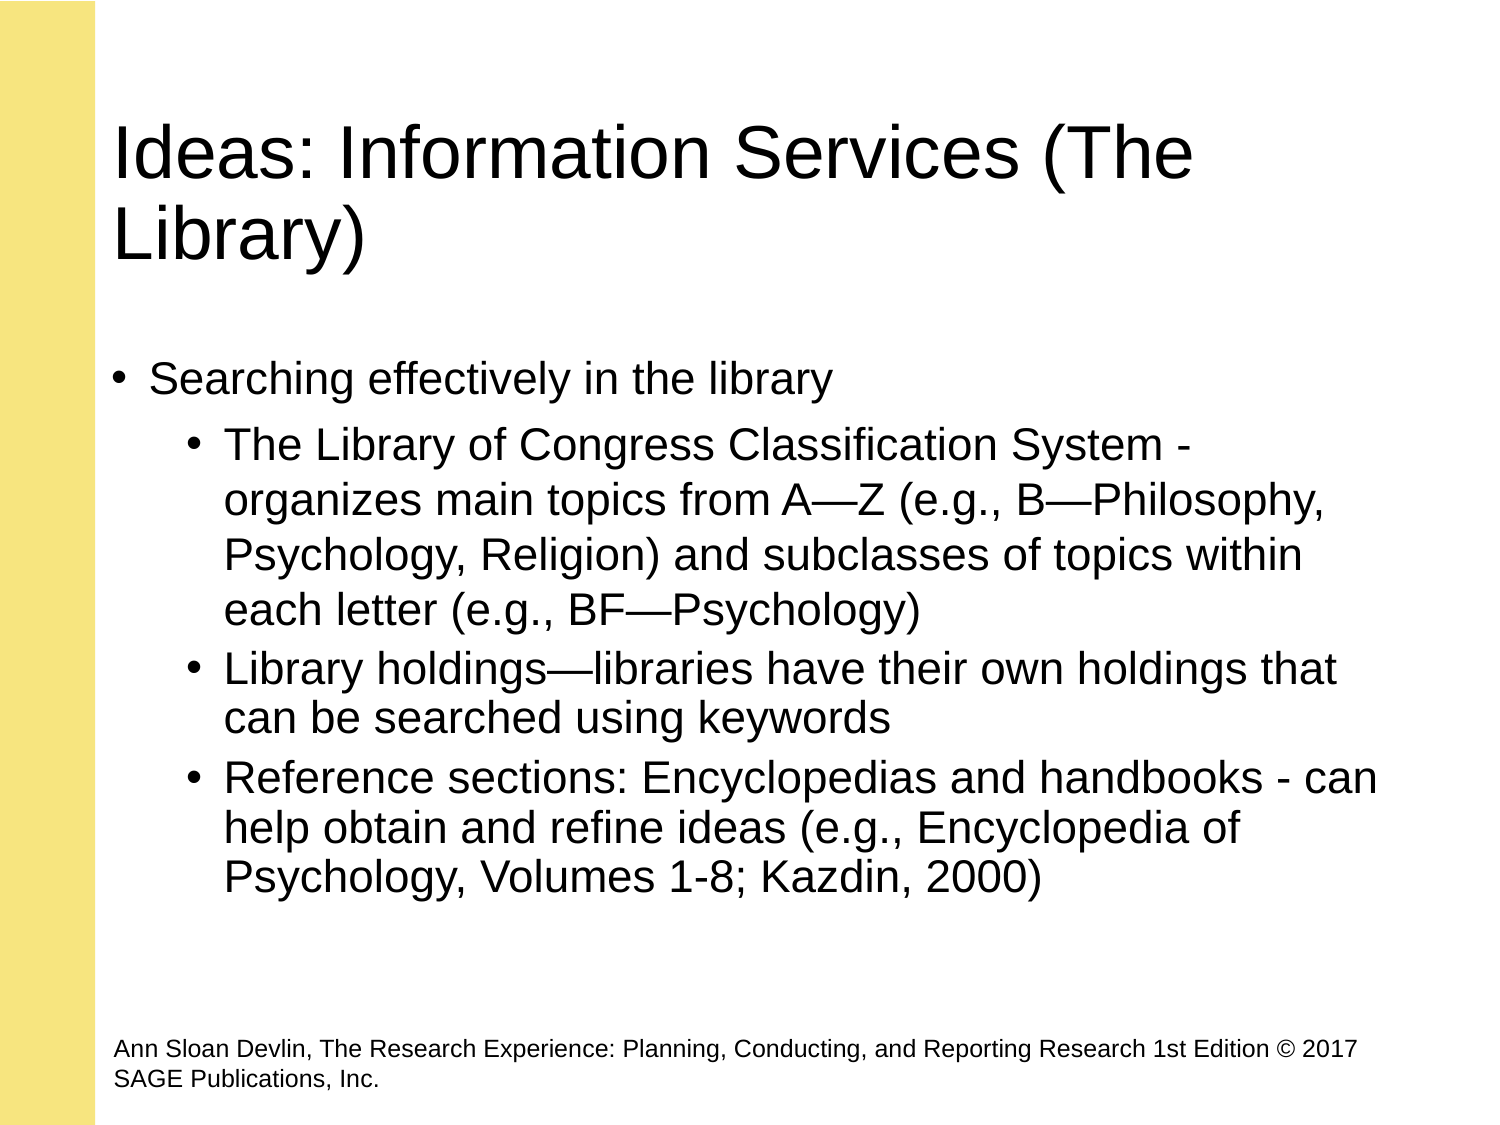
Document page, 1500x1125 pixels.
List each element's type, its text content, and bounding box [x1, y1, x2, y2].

picture [0, 1, 96, 1125]
list Searching effectively in the library The Library of Congress Classification System - organizes main topics from A—Z (e.g., B—Philosophy, Psychology, Religion) and subclasses of topics within each letter (e.g., BF—Psychology) Library holdings—libraries have their own holdings that can be searched using keywords Reference sections: Encyclopedias and handbooks - can help obtain and refine ideas (e.g., Encyclopedia of Psychology, Volumes 1-8; Kazdin, 2000) [96, 347, 1410, 911]
title Ideas: Information Services (The Library) [97, 113, 1375, 276]
